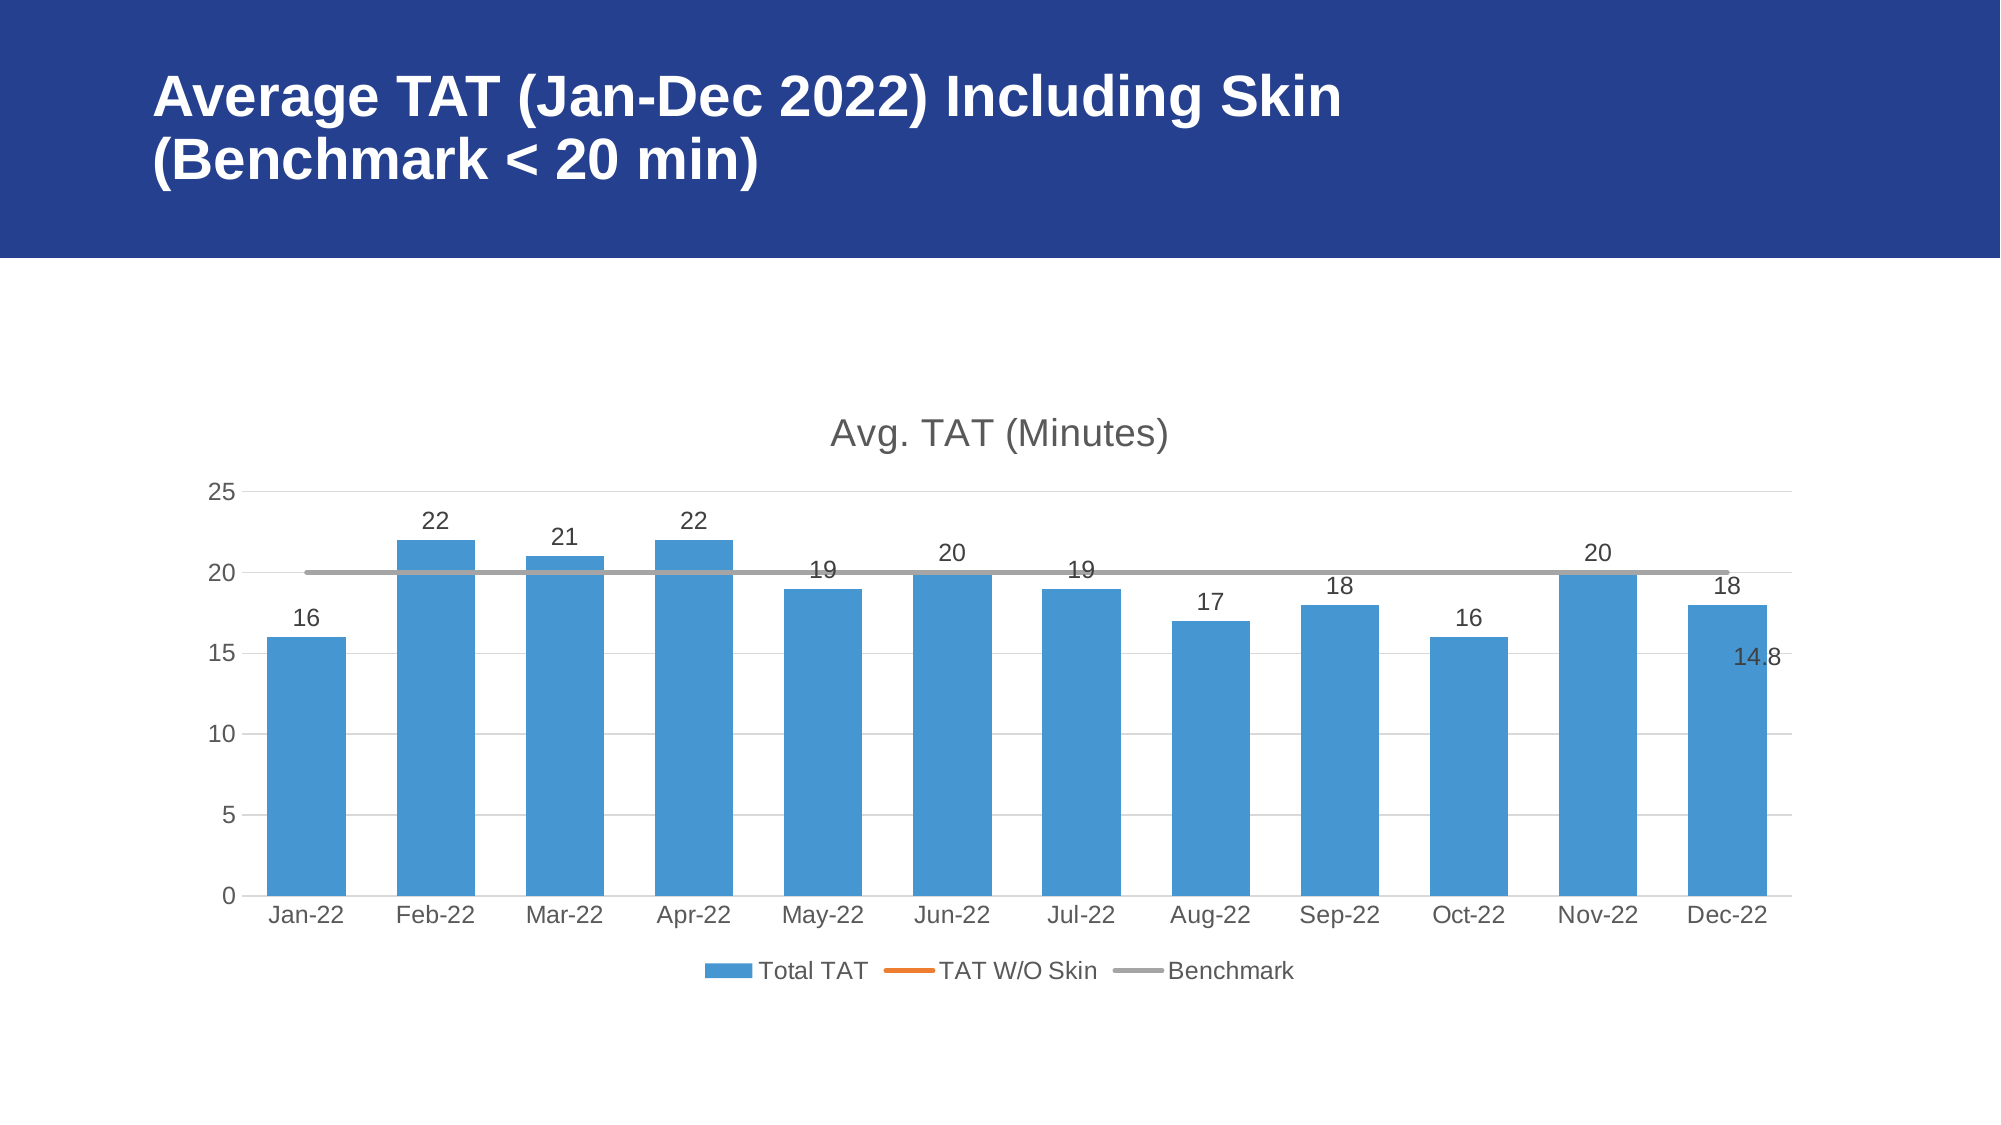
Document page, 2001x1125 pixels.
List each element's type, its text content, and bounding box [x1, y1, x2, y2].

title Average TAT (Jan-Dec 2022) Including Skin (Benchmark < 20 min) [137, 20, 1863, 238]
chart [174, 378, 1826, 991]
